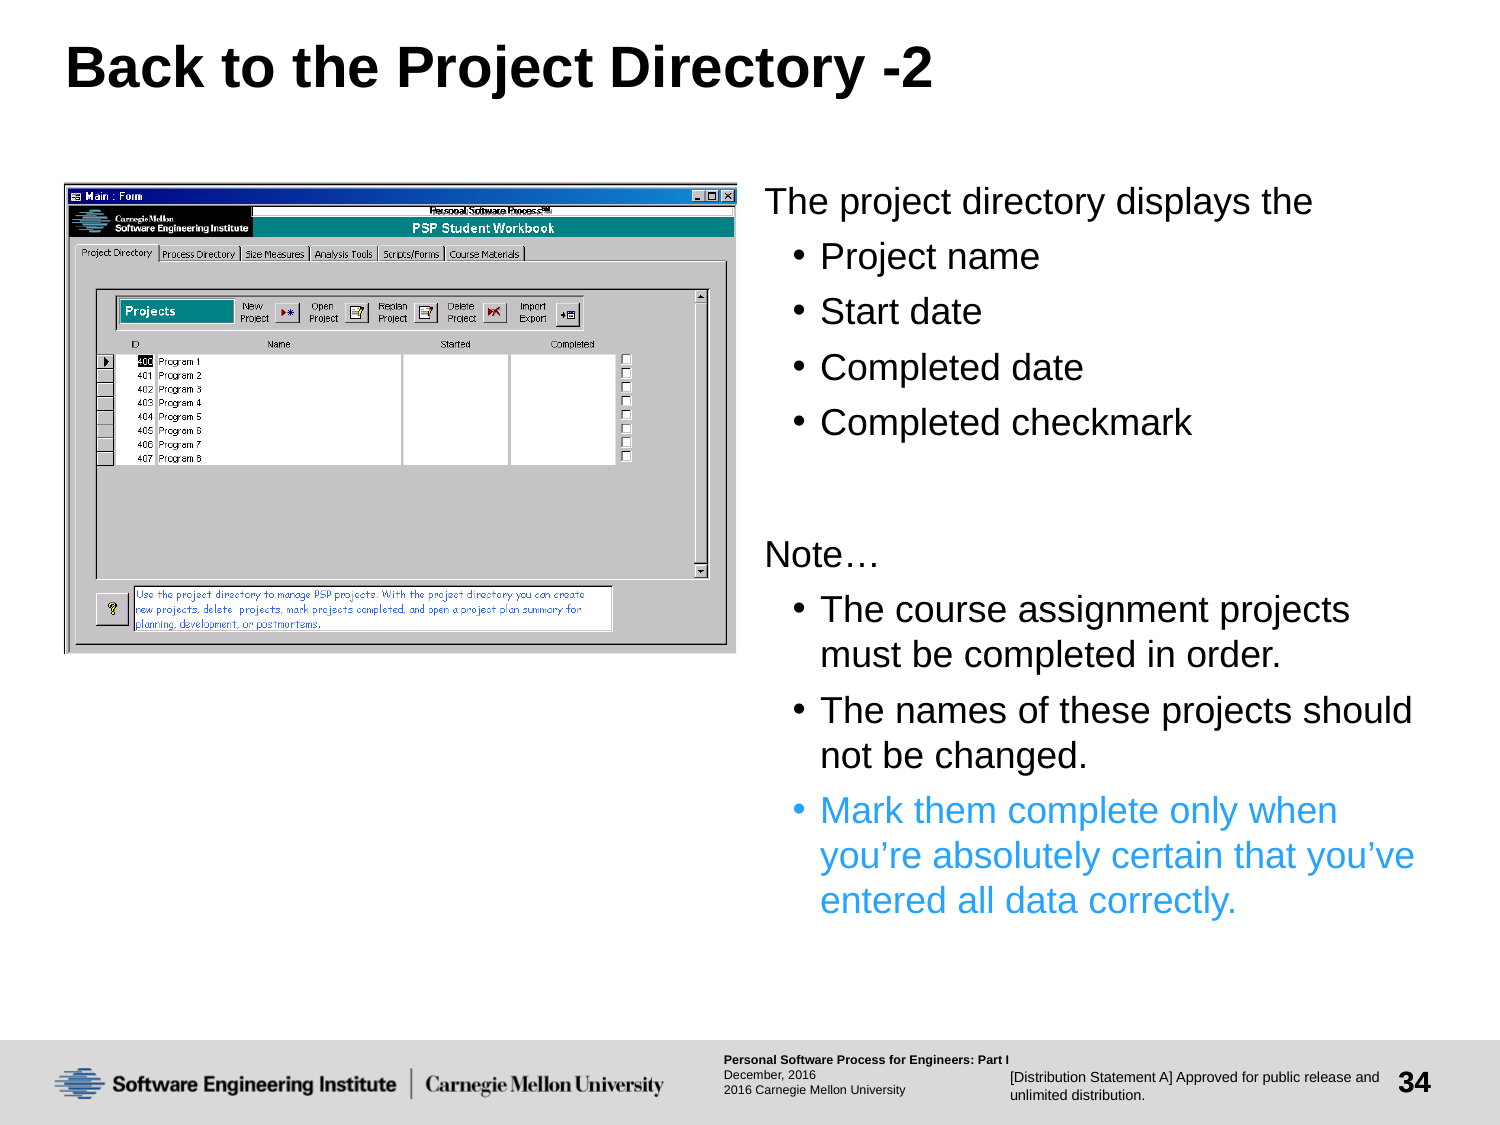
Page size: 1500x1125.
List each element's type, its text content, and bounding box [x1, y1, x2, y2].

picture [46, 1061, 673, 1104]
text_box [166, 280, 763, 1034]
title Back to the Project Directory -2 [65, 37, 1313, 148]
picture [63, 182, 738, 654]
list The project directory displays the Project name Start date Completed date Completed checkmark Note… The course assignment projects must be completed in order. The names of these projects should not be changed. Mark them complete only when you’re absolutely certain that you’ve entered all data correctly. [764, 176, 1432, 1013]
